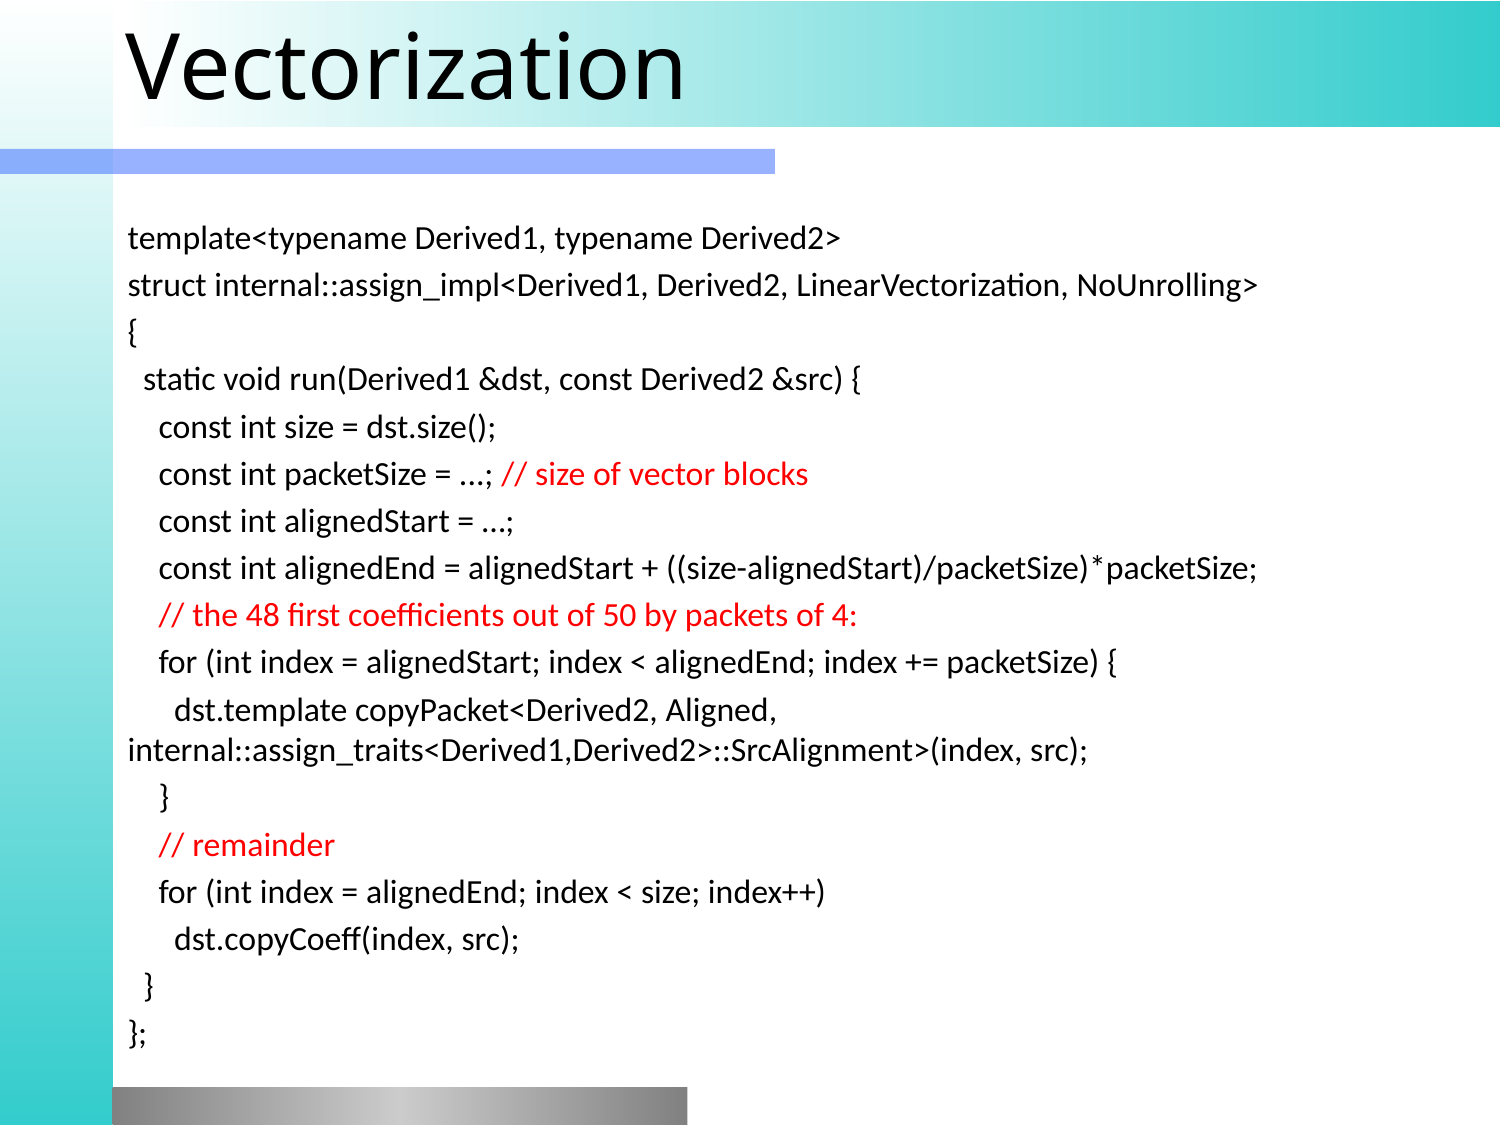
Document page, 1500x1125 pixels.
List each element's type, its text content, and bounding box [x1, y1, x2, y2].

list template<typename Derived1, typename Derived2> struct internal::assign_impl<Derived1, Derived2, LinearVectorization, NoUnrolling> { static void run(Derived1 &dst, const Derived2 &src) { const int size = dst.size(); const int packetSize = ...; // size of vector blocks const int alignedStart = …; const int alignedEnd = alignedStart + ((size-alignedStart)/packetSize)*packetSize; // the 48 first coefficients out of 50 by packets of 4: for (int index = alignedStart; index < alignedEnd; index += packetSize) { dst.template copyPacket<Derived2, Aligned, internal::assign_traits<Derived1,Derived2>::SrcAlignment>(index, src); } // remainder for (int index = alignedEnd; index < size; index++) dst.copyCoeff(index, src); } }; [112, 207, 1477, 1073]
title Vectorization [110, 0, 1500, 126]
